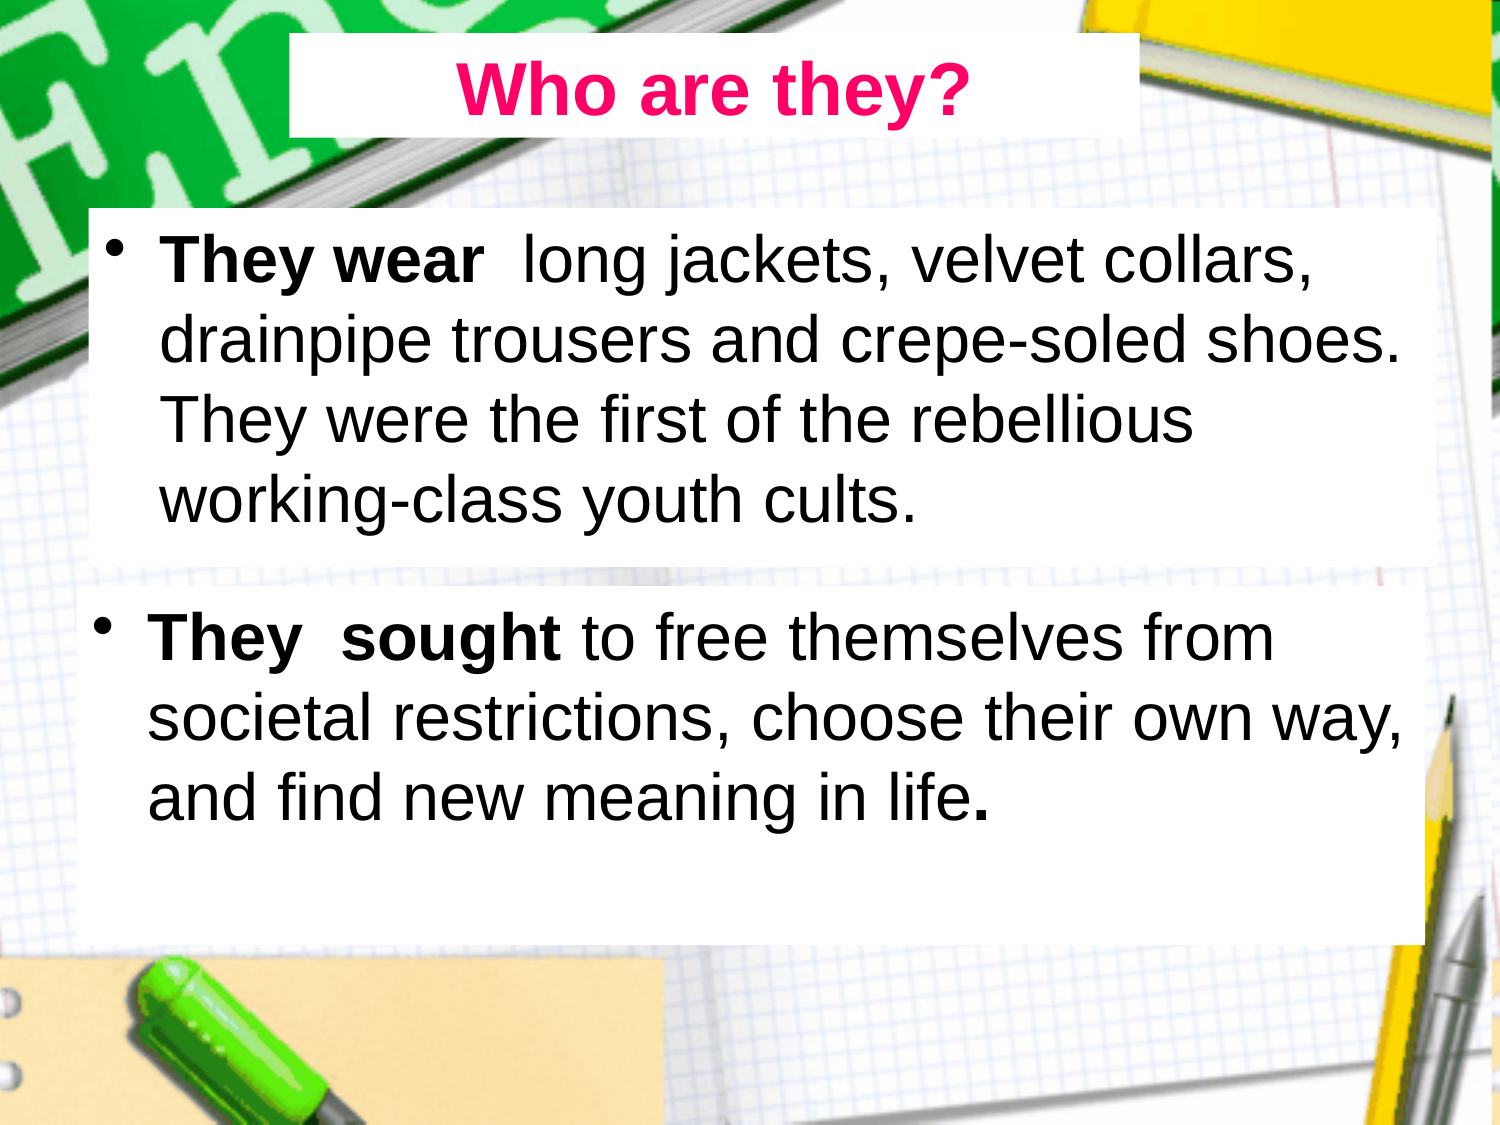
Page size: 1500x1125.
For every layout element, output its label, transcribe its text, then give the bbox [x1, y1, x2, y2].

text_box They sought to free themselves from societal restrictions, choose their own way, and find new meaning in life. [76, 586, 1425, 946]
picture [0, 0, 1500, 1125]
text_box Who are they? [289, 33, 1140, 138]
list They wear long jackets, velvet collars, drainpipe trousers and crepe-soled shoes. They were the first of the rebellious working-class youth cults. [88, 207, 1437, 568]
